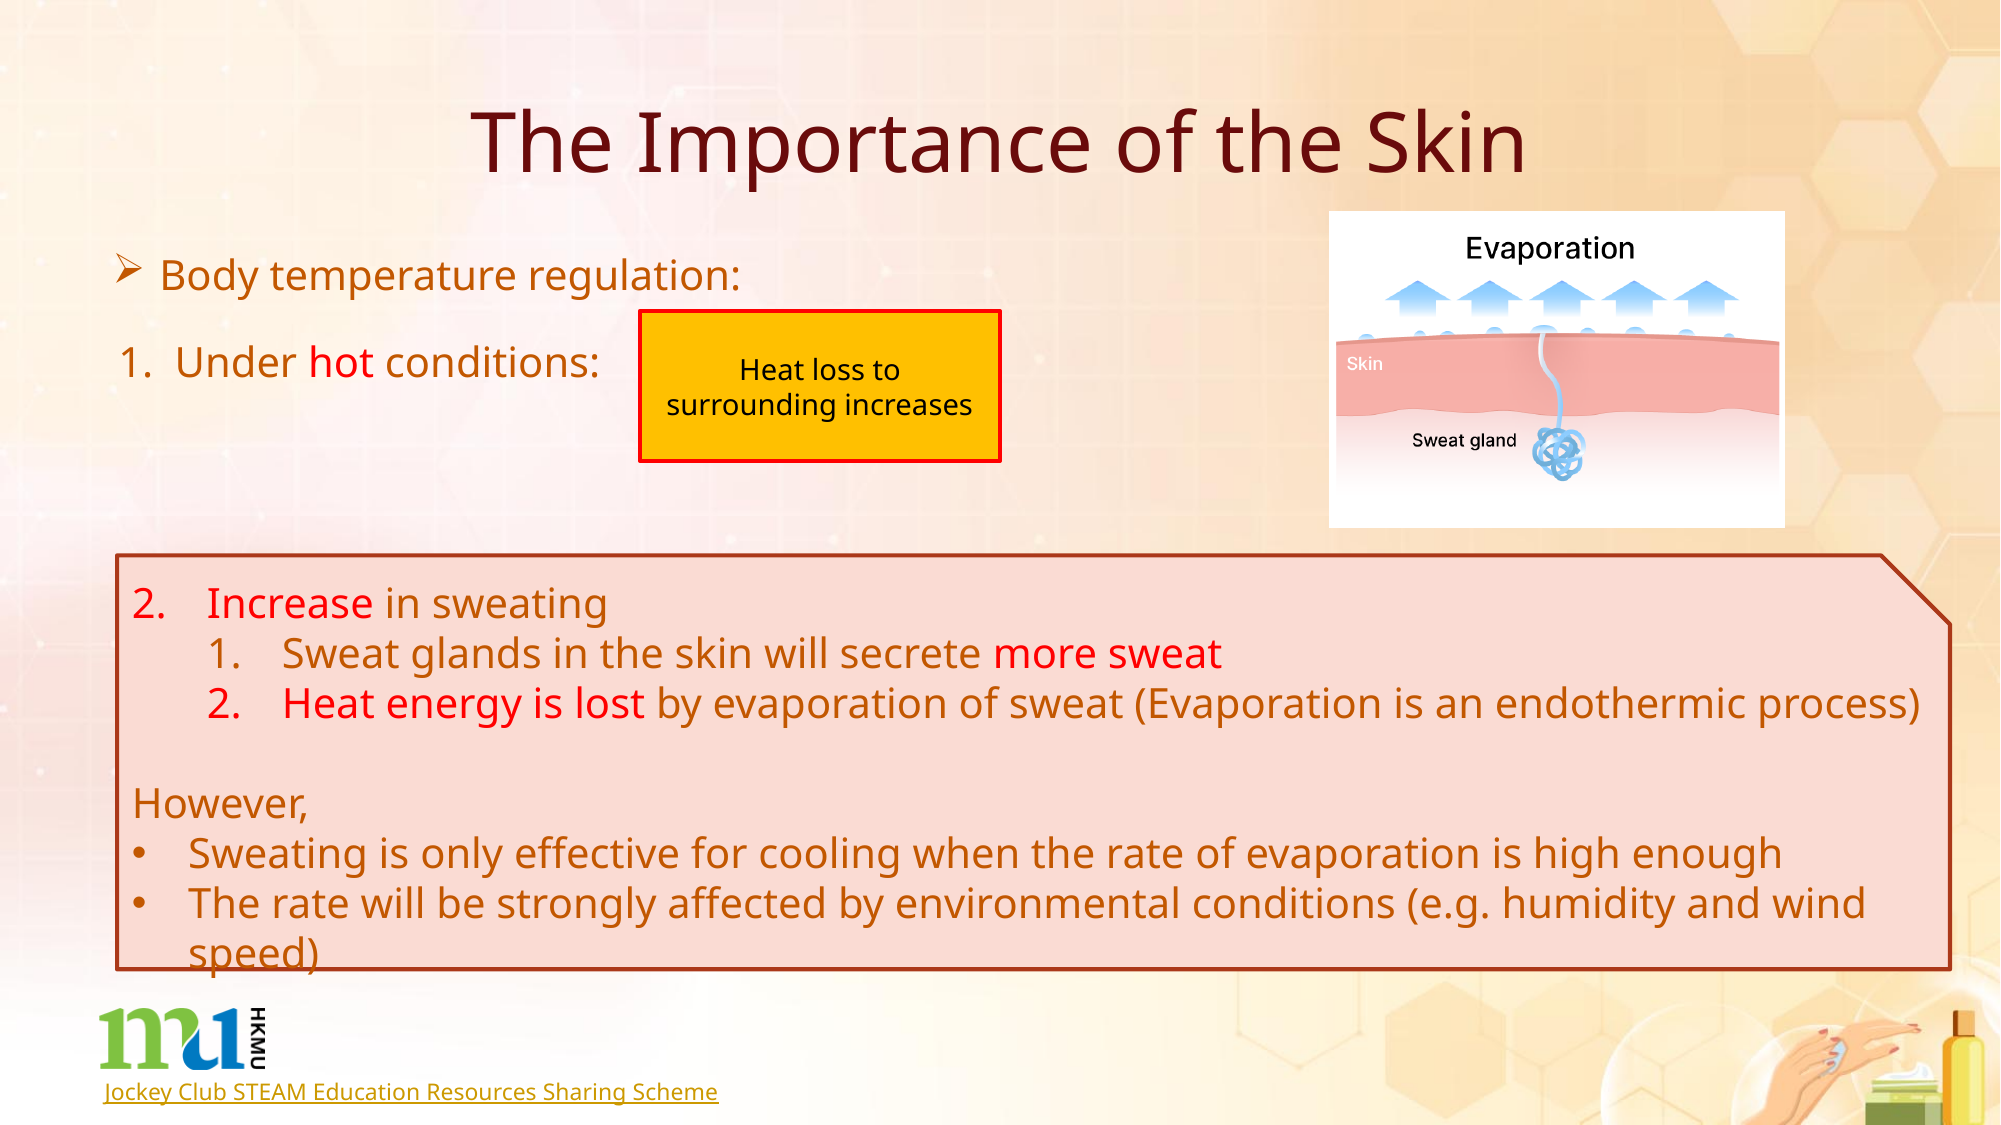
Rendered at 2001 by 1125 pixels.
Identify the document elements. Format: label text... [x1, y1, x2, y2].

text_box Body temperature regulation: [97, 240, 757, 306]
text_box Heat loss to surrounding increases [638, 309, 1002, 463]
text_box Under hot conditions: [103, 328, 616, 394]
picture [0, 0, 2001, 1125]
title The Importance of the Skin [99, 45, 1900, 233]
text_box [116, 555, 1951, 1040]
